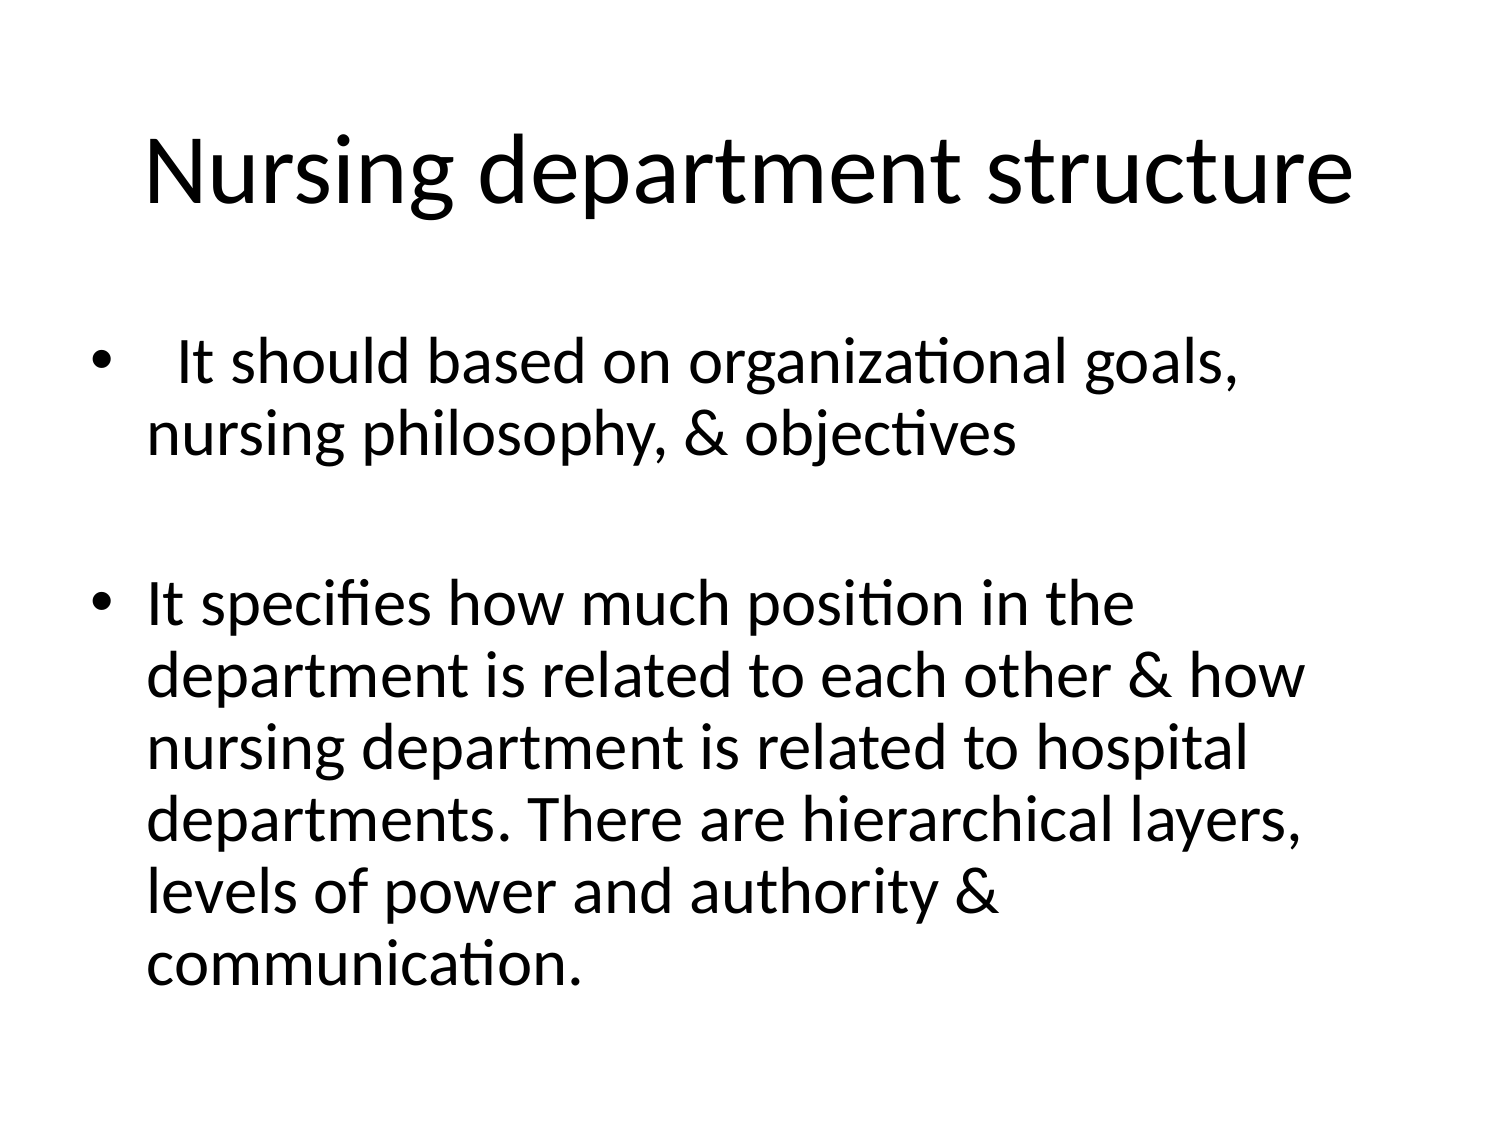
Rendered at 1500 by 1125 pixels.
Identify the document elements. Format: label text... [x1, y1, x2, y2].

list It should based on organizational goals, nursing philosophy, & objectives It specifies how much position in the department is related to each other & how nursing department is related to hospital departments. There are hierarchical layers, levels of power and authority & communication. [74, 224, 1426, 1063]
title Nursing department structure [74, 49, 1426, 224]
